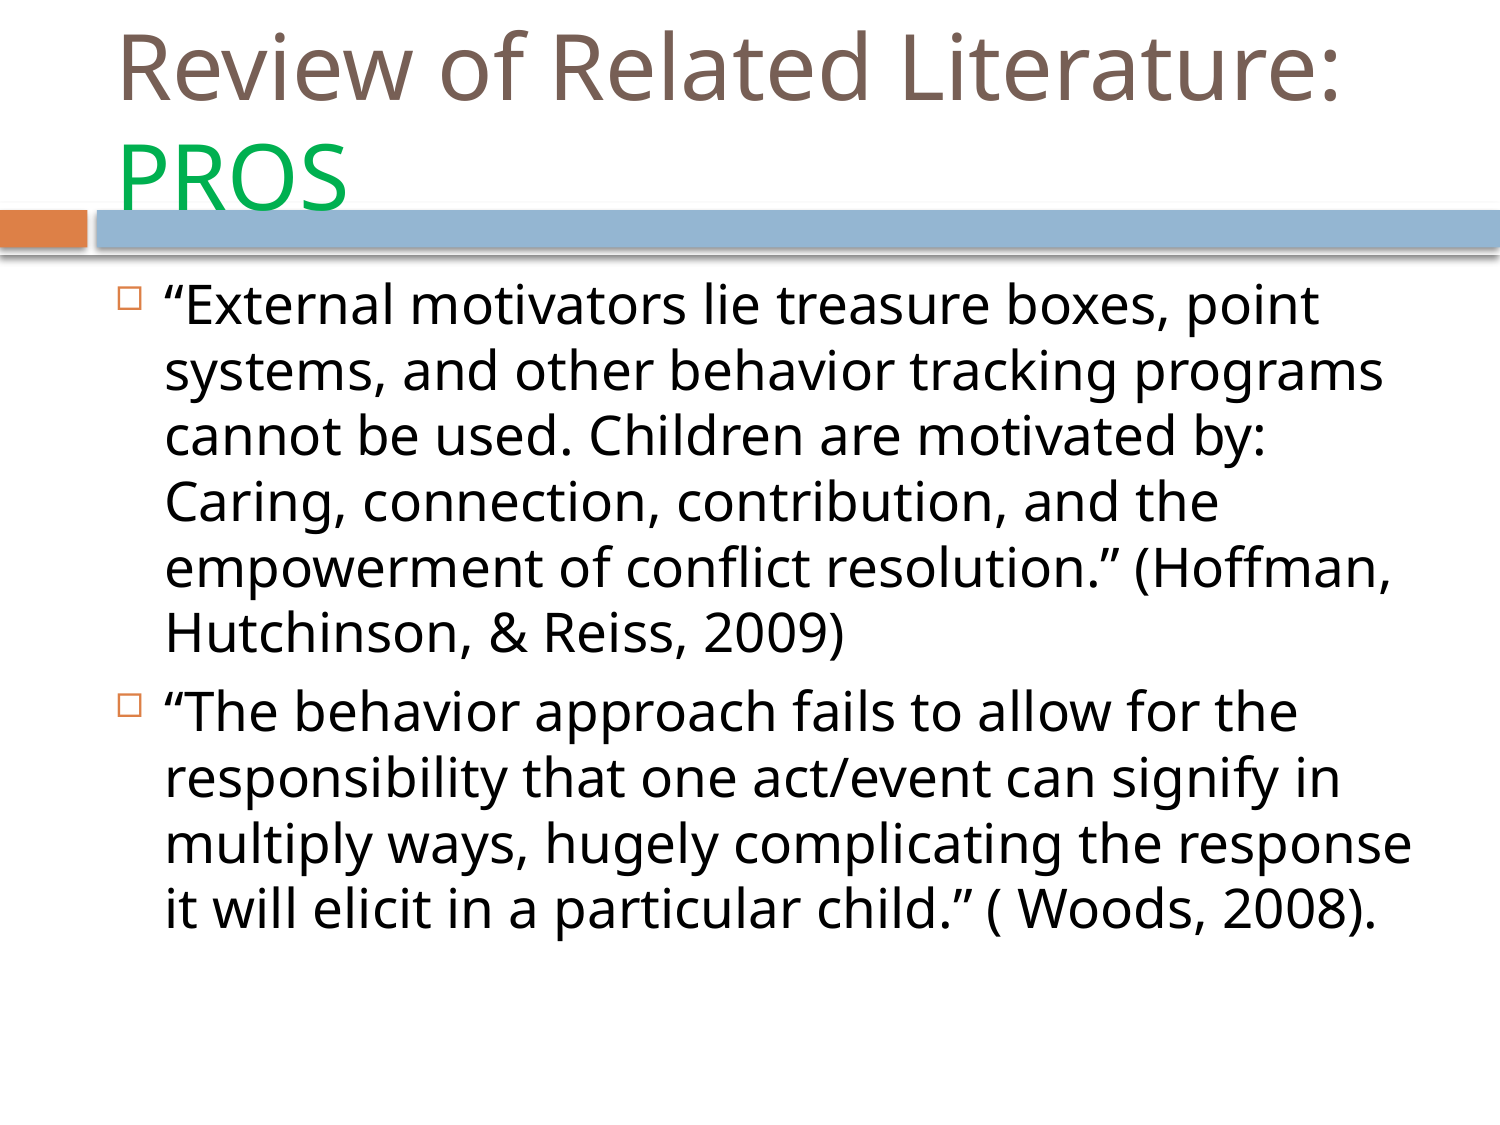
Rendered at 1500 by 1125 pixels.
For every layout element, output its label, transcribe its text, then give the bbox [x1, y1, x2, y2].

title Review of Related Literature: PROS [100, 37, 1438, 200]
list “External motivators lie treasure boxes, point systems, and other behavior tracking programs cannot be used. Children are motivated by: Caring, connection, contribution, and the empowerment of conflict resolution.” (Hoffman, Hutchinson, & Reiss, 2009) “The behavior approach fails to allow for the responsibility that one act/event can signify in multiply ways, hugely complicating the response it will elicit in a particular child.” ( Woods, 2008). [100, 262, 1438, 1000]
